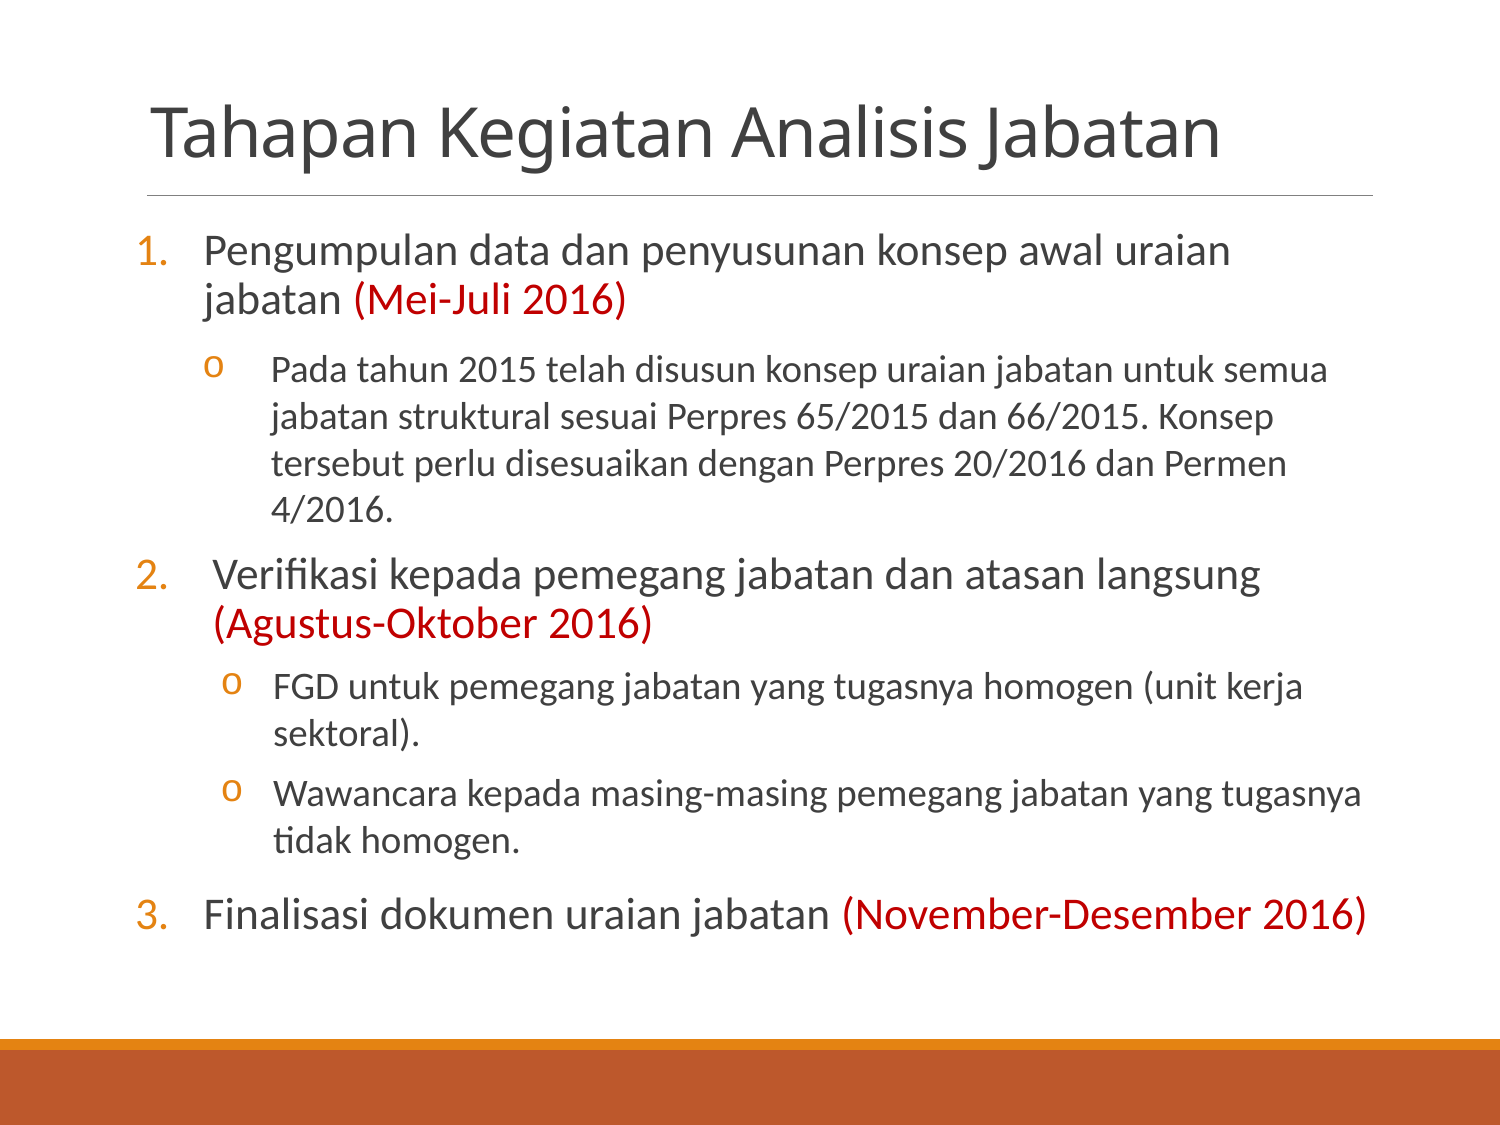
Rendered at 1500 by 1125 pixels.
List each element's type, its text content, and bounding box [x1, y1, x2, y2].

list Pengumpulan data dan penyusunan konsep awal uraian jabatan (Mei-Juli 2016) Pada tahun 2015 telah disusun konsep uraian jabatan untuk semua jabatan struktural sesuai Perpres 65/2015 dan 66/2015. Konsep tersebut perlu disesuaikan dengan Perpres 20/2016 dan Permen 4/2016. Verifikasi kepada pemegang jabatan dan atasan langsung (Agustus-Oktober 2016) FGD untuk pemegang jabatan yang tugasnya homogen (unit kerja sektoral). Wawancara kepada masing-masing pemegang jabatan yang tugasnya tidak homogen. Finalisasi dokumen uraian jabatan (November-Desember 2016) [135, 218, 1373, 971]
title Tahapan Kegiatan Analisis Jabatan [135, 47, 1373, 180]
